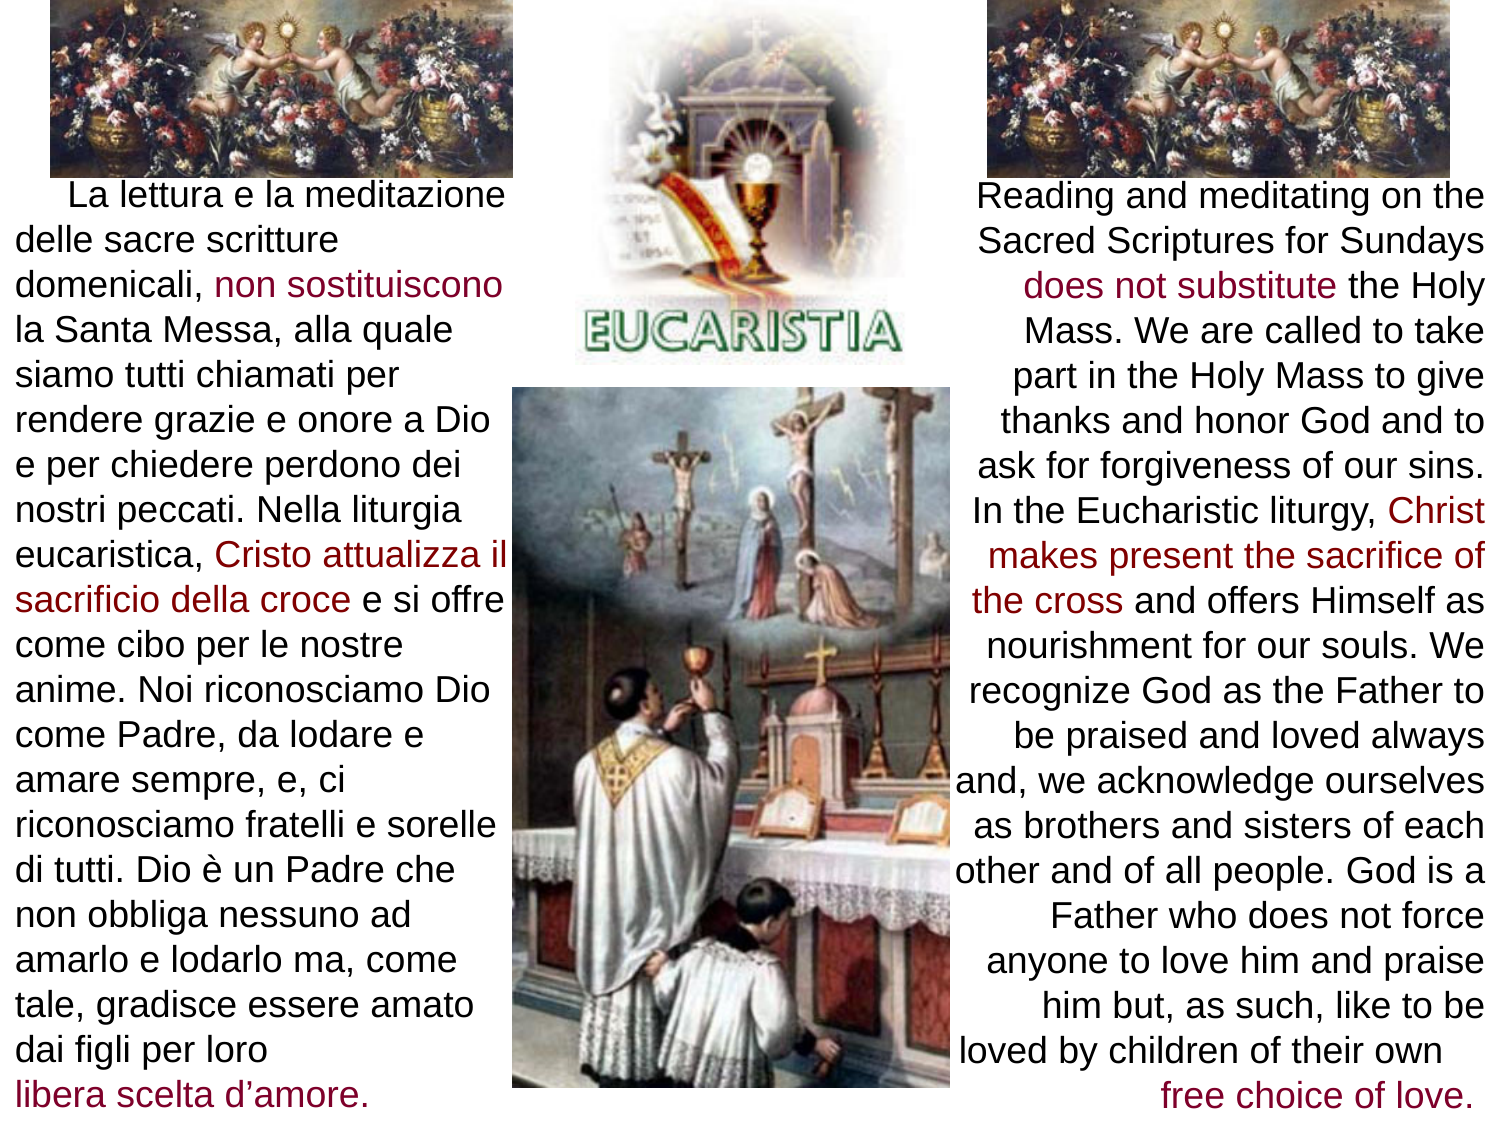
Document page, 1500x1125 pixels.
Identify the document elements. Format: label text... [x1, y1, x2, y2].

picture [987, 0, 1450, 178]
picture [49, 0, 513, 178]
text_box Reading and meditating on the Sacred Scriptures for Sundays does not substitute the Holy Mass. We are called to take part in the Holy Mass to give thanks and honor God and to ask for forgiveness of our sins. In the Eucharistic liturgy, Christ makes present the sacrifice of the cross and offers Himself as nourishment for our souls. We recognize God as the Father to be praised and loved always and, we acknowledge ourselves as brothers and sisters of each other and of all people. God is a Father who does not force anyone to love him and praise him but, as such, like to be loved by children of their own free choice of love. [937, 163, 1500, 1124]
picture [512, 387, 950, 1088]
picture [574, 0, 916, 365]
text_box La lettura e la meditazione delle sacre scritture domenicali, non sostituiscono la Santa Messa, alla quale siamo tutti chiamati per rendere grazie e onore a Dio e per chiedere perdono dei nostri peccati. Nella liturgia eucaristica, Cristo attualizza il sacrificio della croce e si offre come cibo per le nostre anime. Noi riconosciamo Dio come Padre, da lodare e amare sempre, e, ci riconosciamo fratelli e sorelle di tutti. Dio è un Padre che non obbliga nessuno ad amarlo e lodarlo ma, come tale, gradisce essere amato dai figli per loro libera scelta d’amore. [0, 162, 525, 1123]
